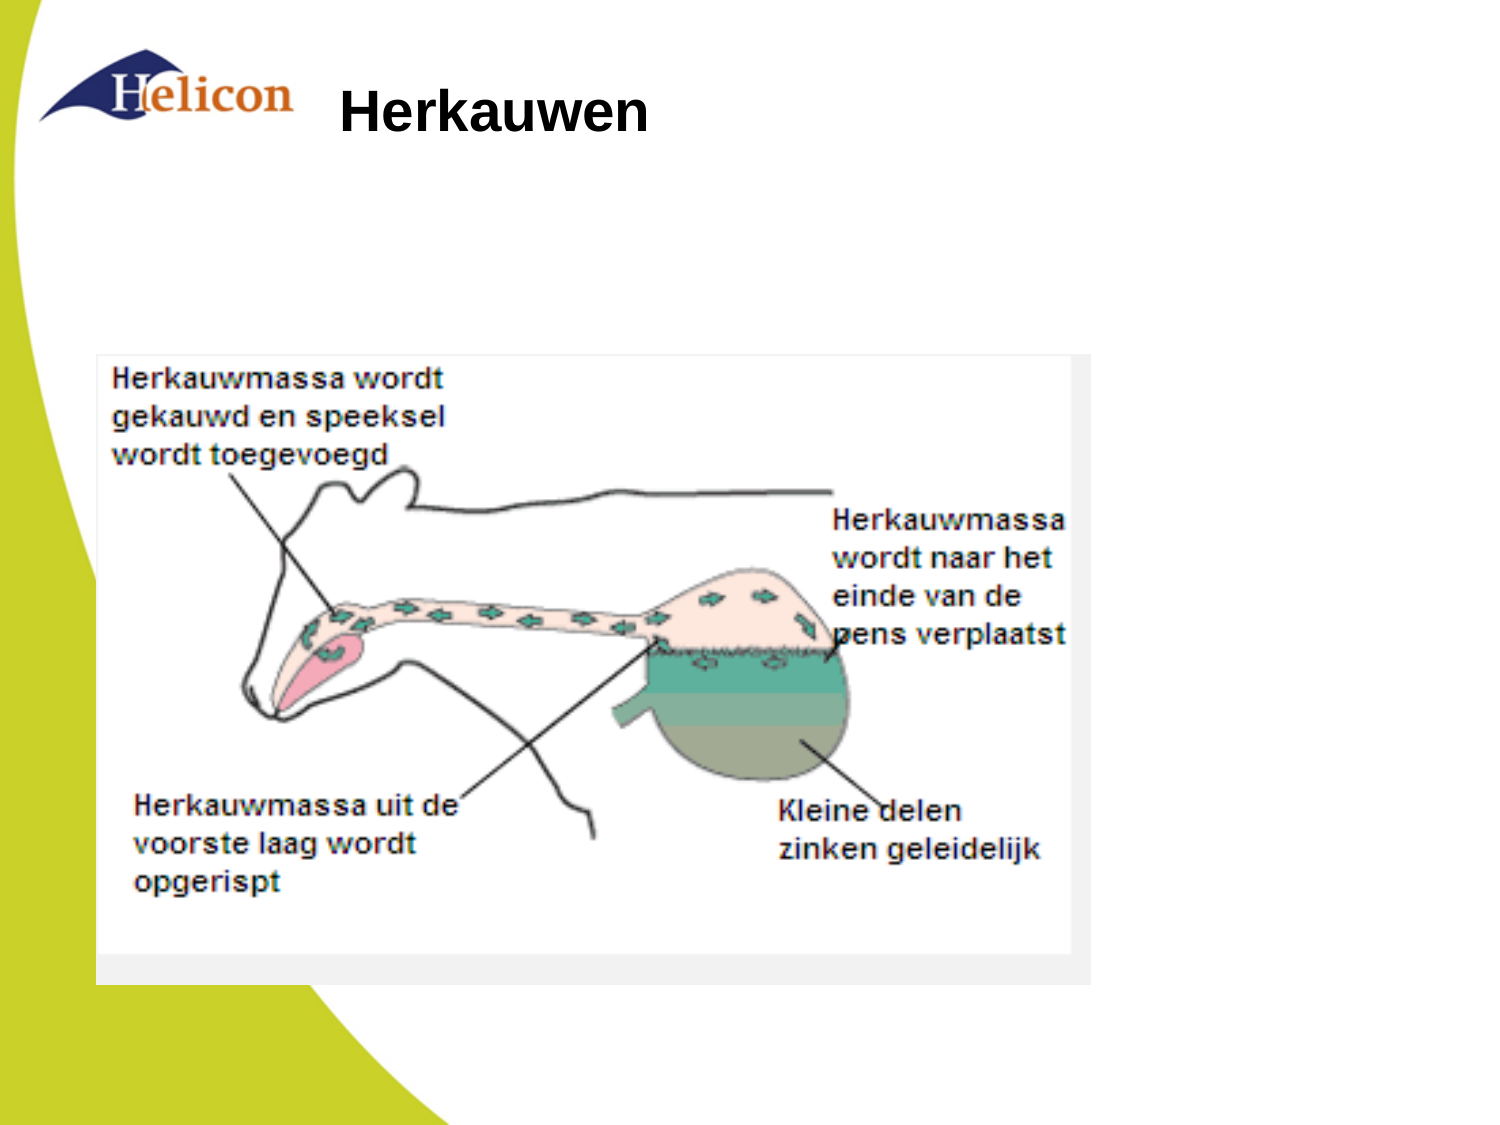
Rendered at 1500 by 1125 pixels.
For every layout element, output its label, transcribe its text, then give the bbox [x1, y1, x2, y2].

title Herkauwen [324, 54, 1415, 161]
picture [0, 0, 1500, 1125]
